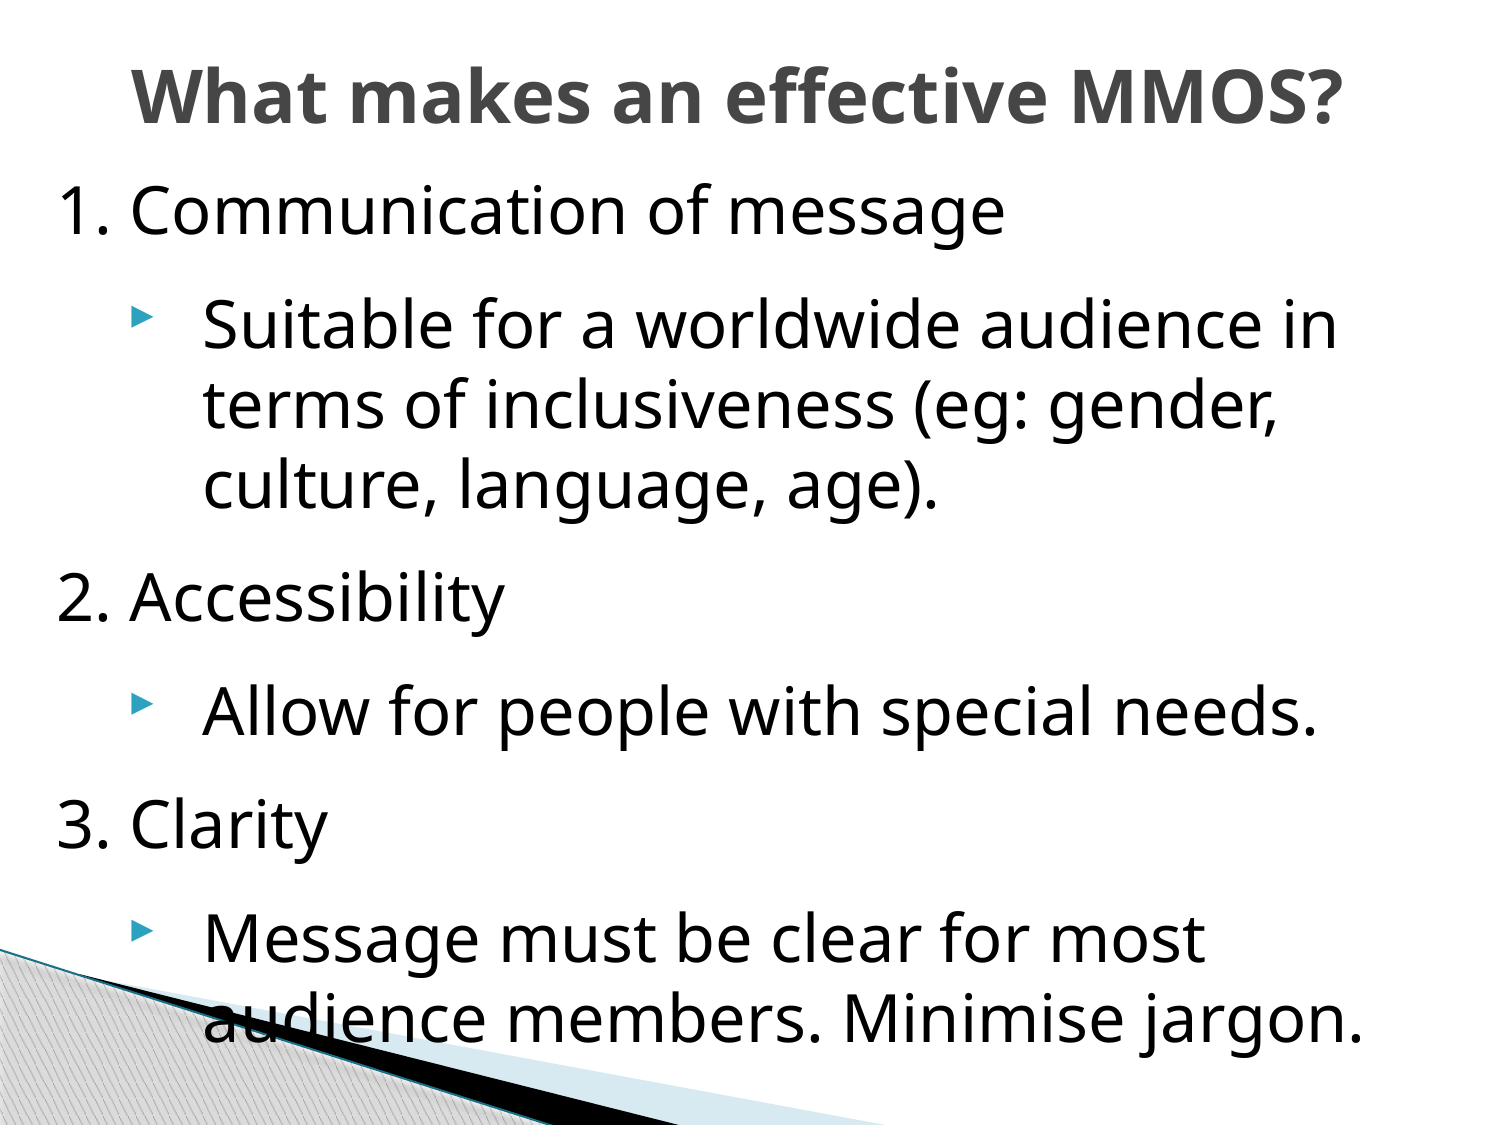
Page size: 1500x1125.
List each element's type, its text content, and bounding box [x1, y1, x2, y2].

title What makes an effective MMOS? [100, 0, 1376, 188]
list 1. Communication of message Suitable for a worldwide audience in terms of inclusiveness (eg: gender, culture, language, age). 2. Accessibility Allow for people with special needs. 3. Clarity Message must be clear for most audience members. Minimise jargon. [41, 160, 1447, 1094]
